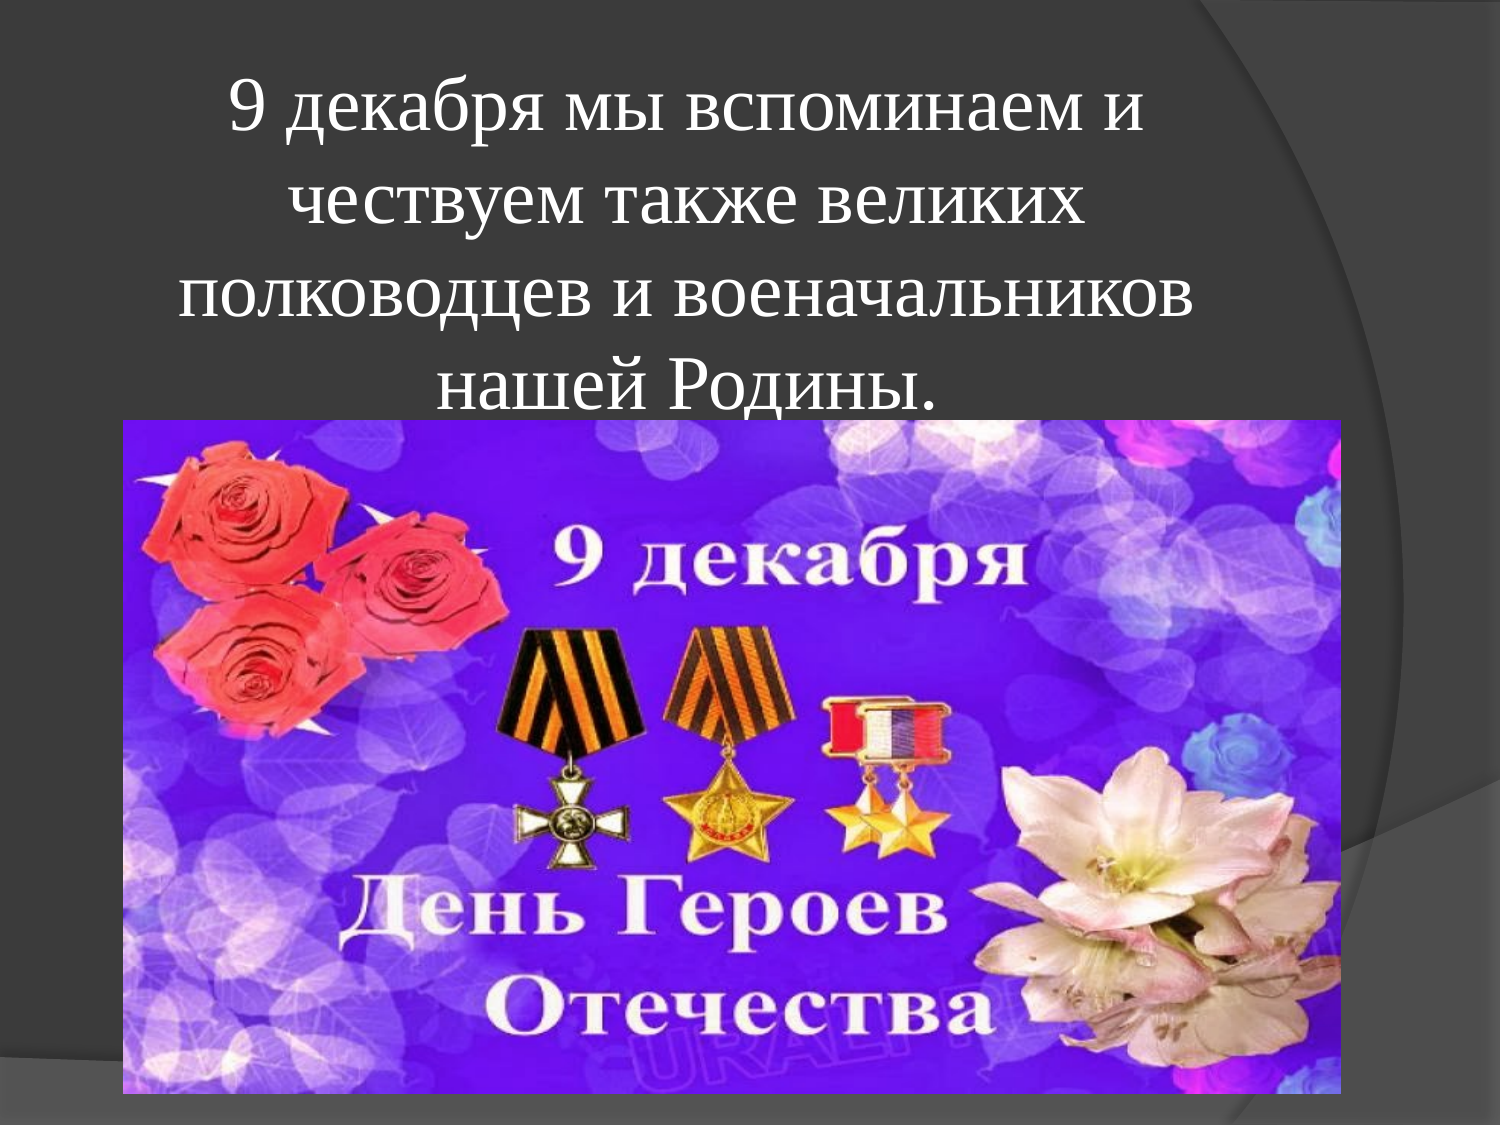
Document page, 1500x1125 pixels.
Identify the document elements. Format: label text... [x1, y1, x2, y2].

title 9 декабря мы вспоминаем и чествуем также великих полководцев и военачальников нашей Родины. [75, 45, 1300, 433]
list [123, 420, 1341, 1095]
